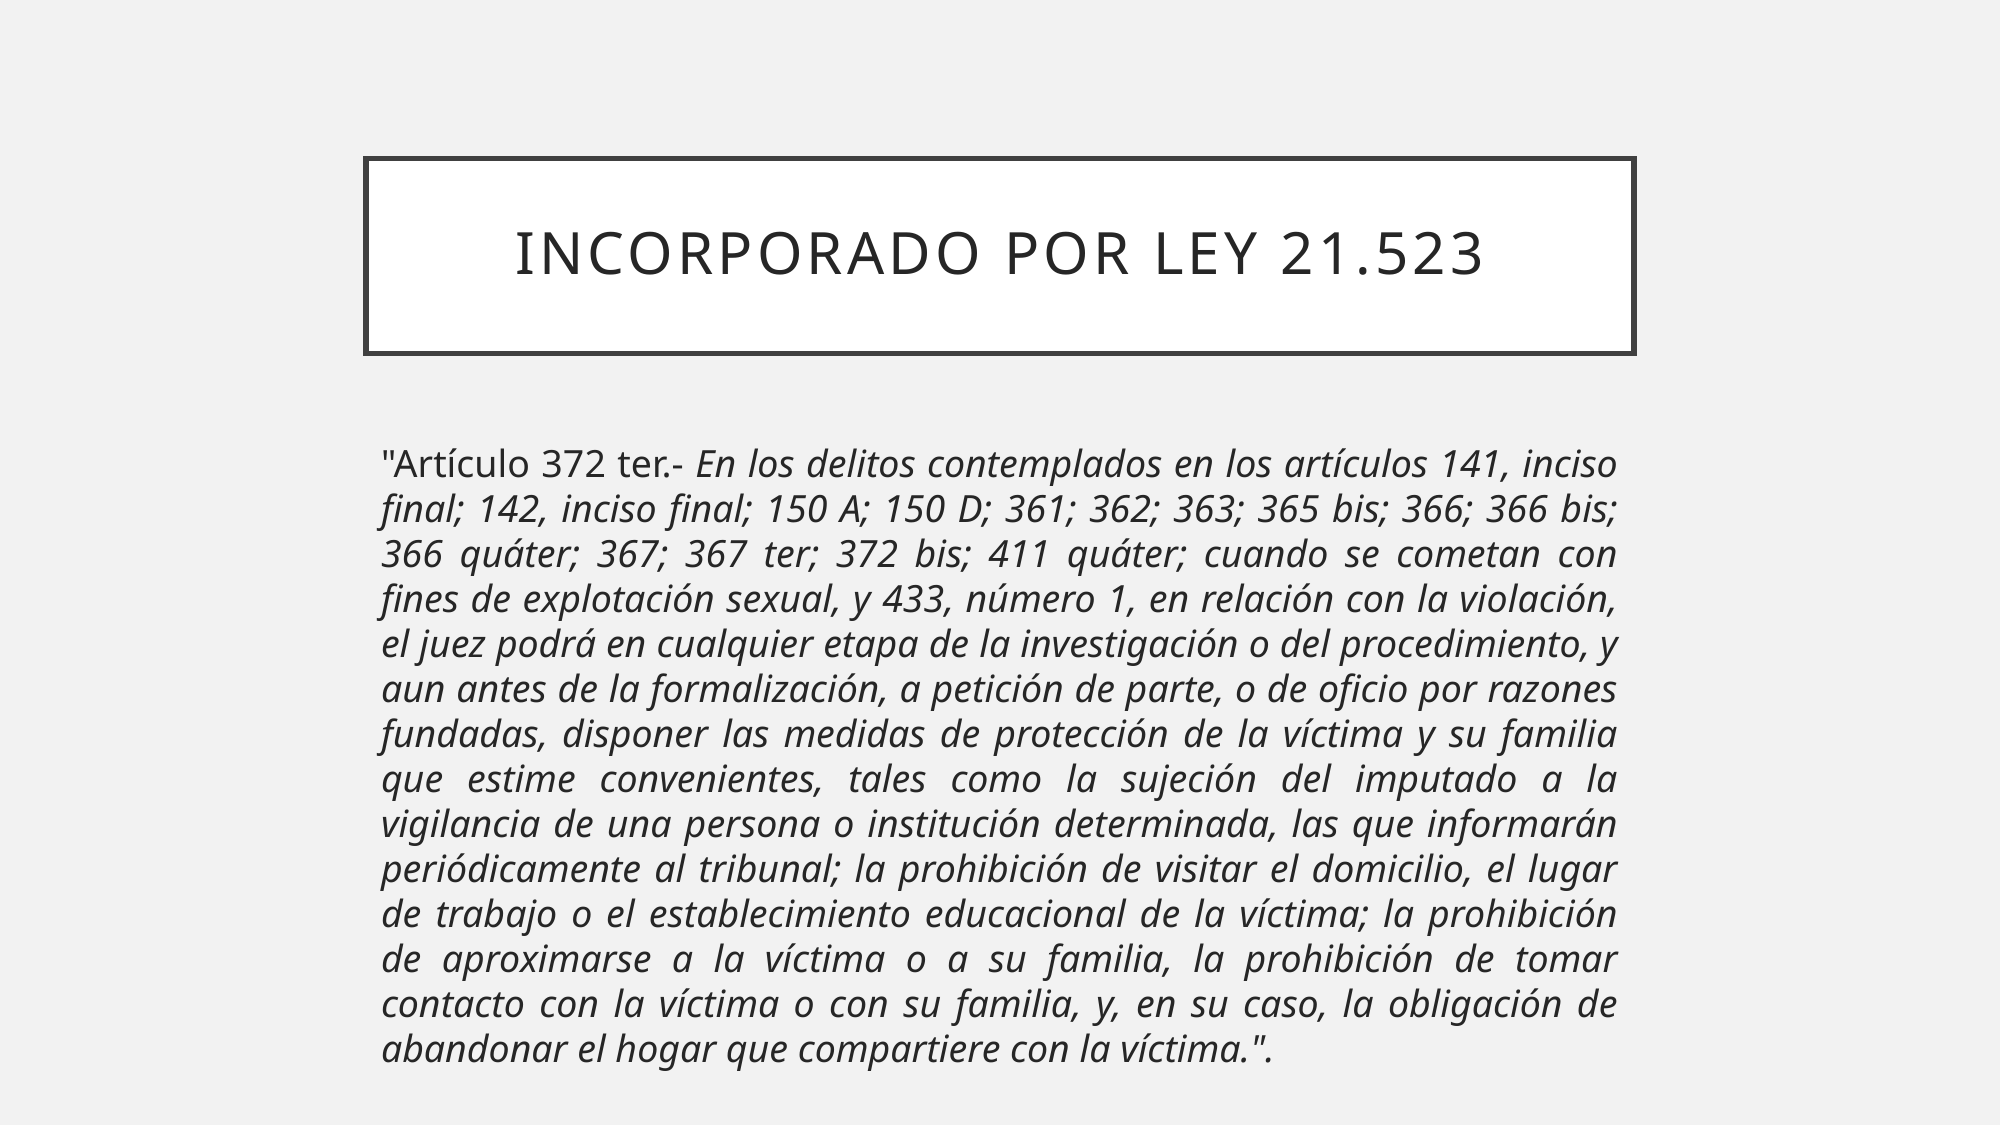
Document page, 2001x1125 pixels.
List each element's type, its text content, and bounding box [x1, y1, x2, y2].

list "Artículo 372 ter.- En los delitos contemplados en los artículos 141, inciso final; 142, inciso final; 150 A; 150 D; 361; 362; 363; 365 bis; 366; 366 bis; 366 quáter; 367; 367 ter; 372 bis; 411 quáter; cuando se cometan con fines de explotación sexual, y 433, número 1, en relación con la violación, el juez podrá en cualquier etapa de la investigación o del procedimiento, y aun antes de la formalización, a petición de parte, o de oficio por razones fundadas, disponer las medidas de protección de la víctima y su familia que estime convenientes, tales como la sujeción del imputado a la vigilancia de una persona o institución determinada, las que informarán periódicamente al tribunal; la prohibición de visitar el domicilio, el lugar de trabajo o el establecimiento educacional de la víctima; la prohibición de aproximarse a la víctima o a su familia, la prohibición de tomar contacto con la víctima o con su familia, y, en su caso, la obligación de abandonar el hogar que compartiere con la víctima.". [366, 432, 1634, 942]
title INCORPORADO POR LEY 21.523 [363, 156, 1637, 356]
